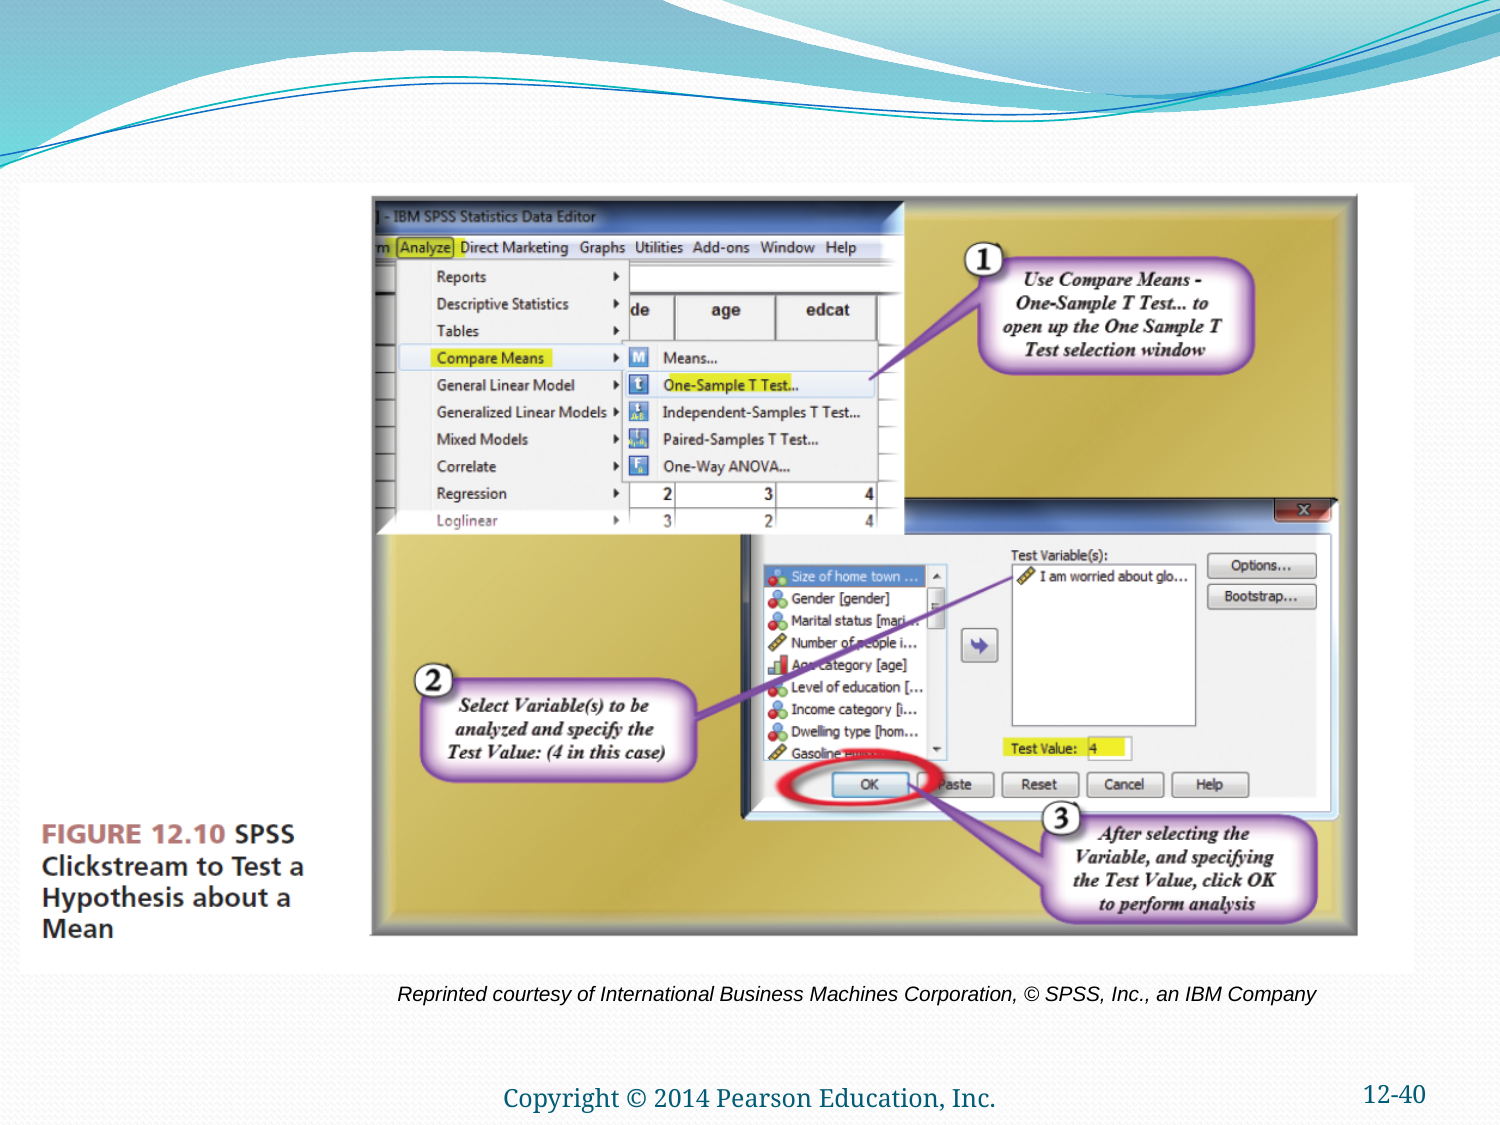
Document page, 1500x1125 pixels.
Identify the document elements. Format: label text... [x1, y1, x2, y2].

picture [20, 182, 1414, 974]
text_box Reprinted courtesy of International Business Machines Corporation, © SPSS, Inc., an IBM Company [382, 987, 1390, 1014]
